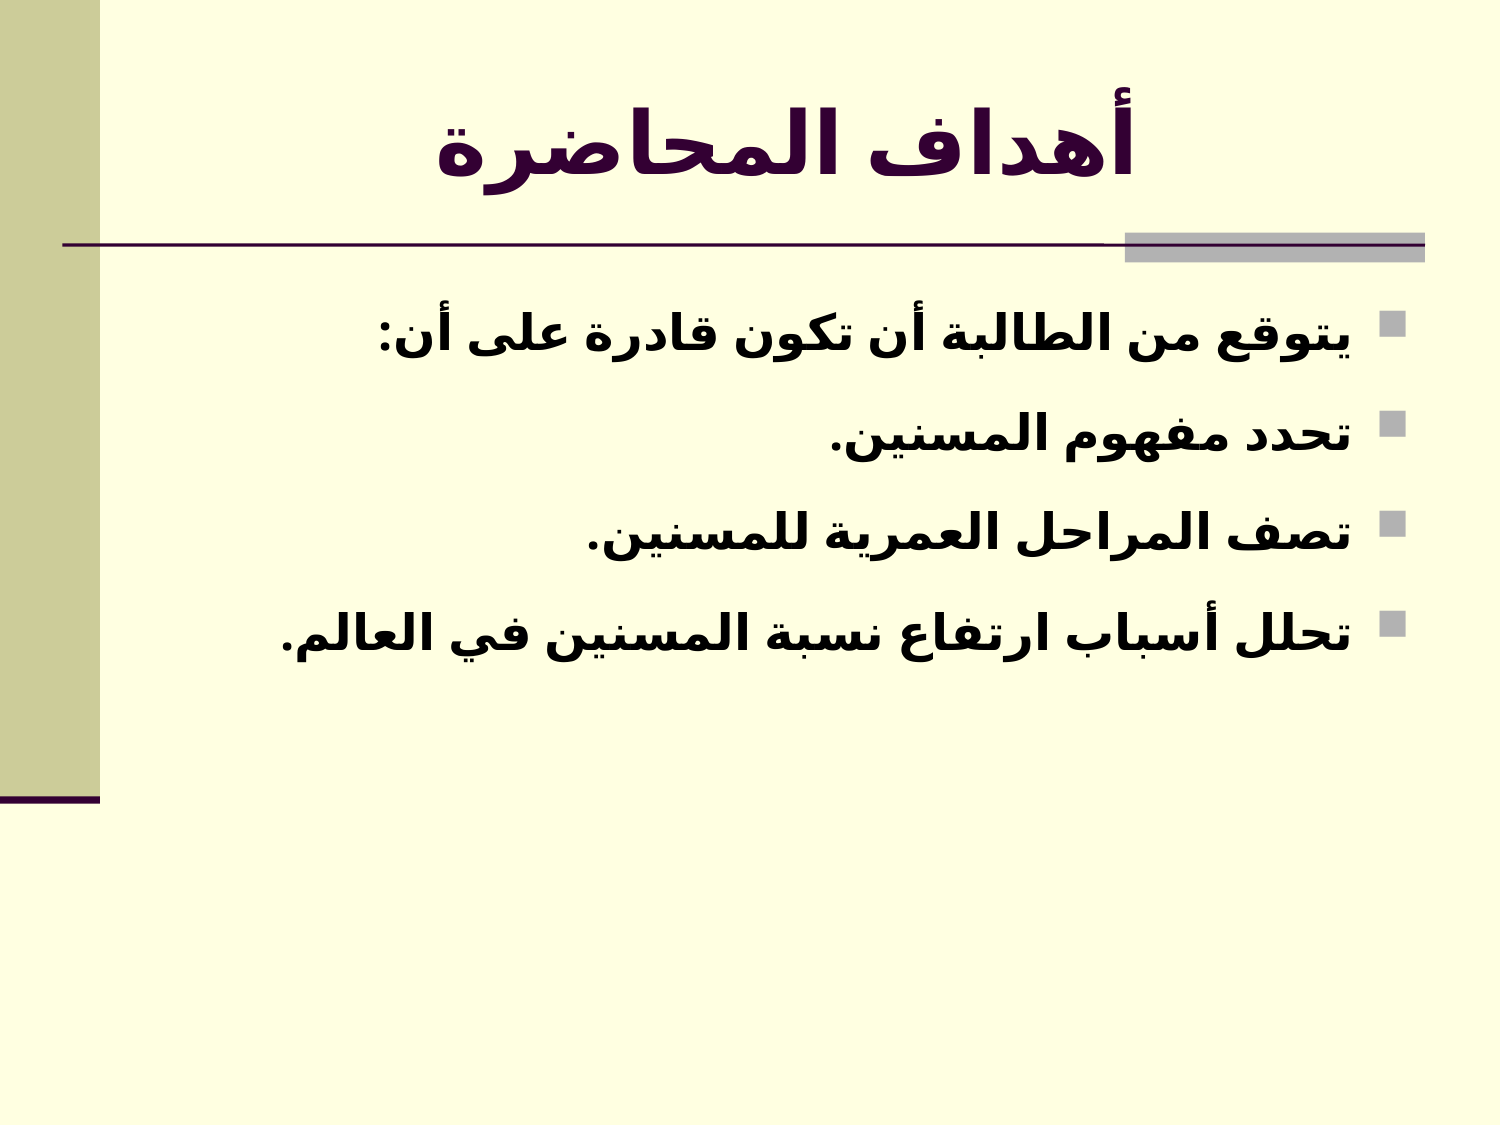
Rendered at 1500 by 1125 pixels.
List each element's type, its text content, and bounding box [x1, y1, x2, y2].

title أهداف المحاضرة [150, 45, 1425, 234]
list يتوقع من الطالبة أن تكون قادرة على أن: تحدد مفهوم المسنين. تصف المراحل العمرية للمسنين. تحلل أسباب ارتفاع نسبة المسنين في العالم. [150, 262, 1425, 1006]
